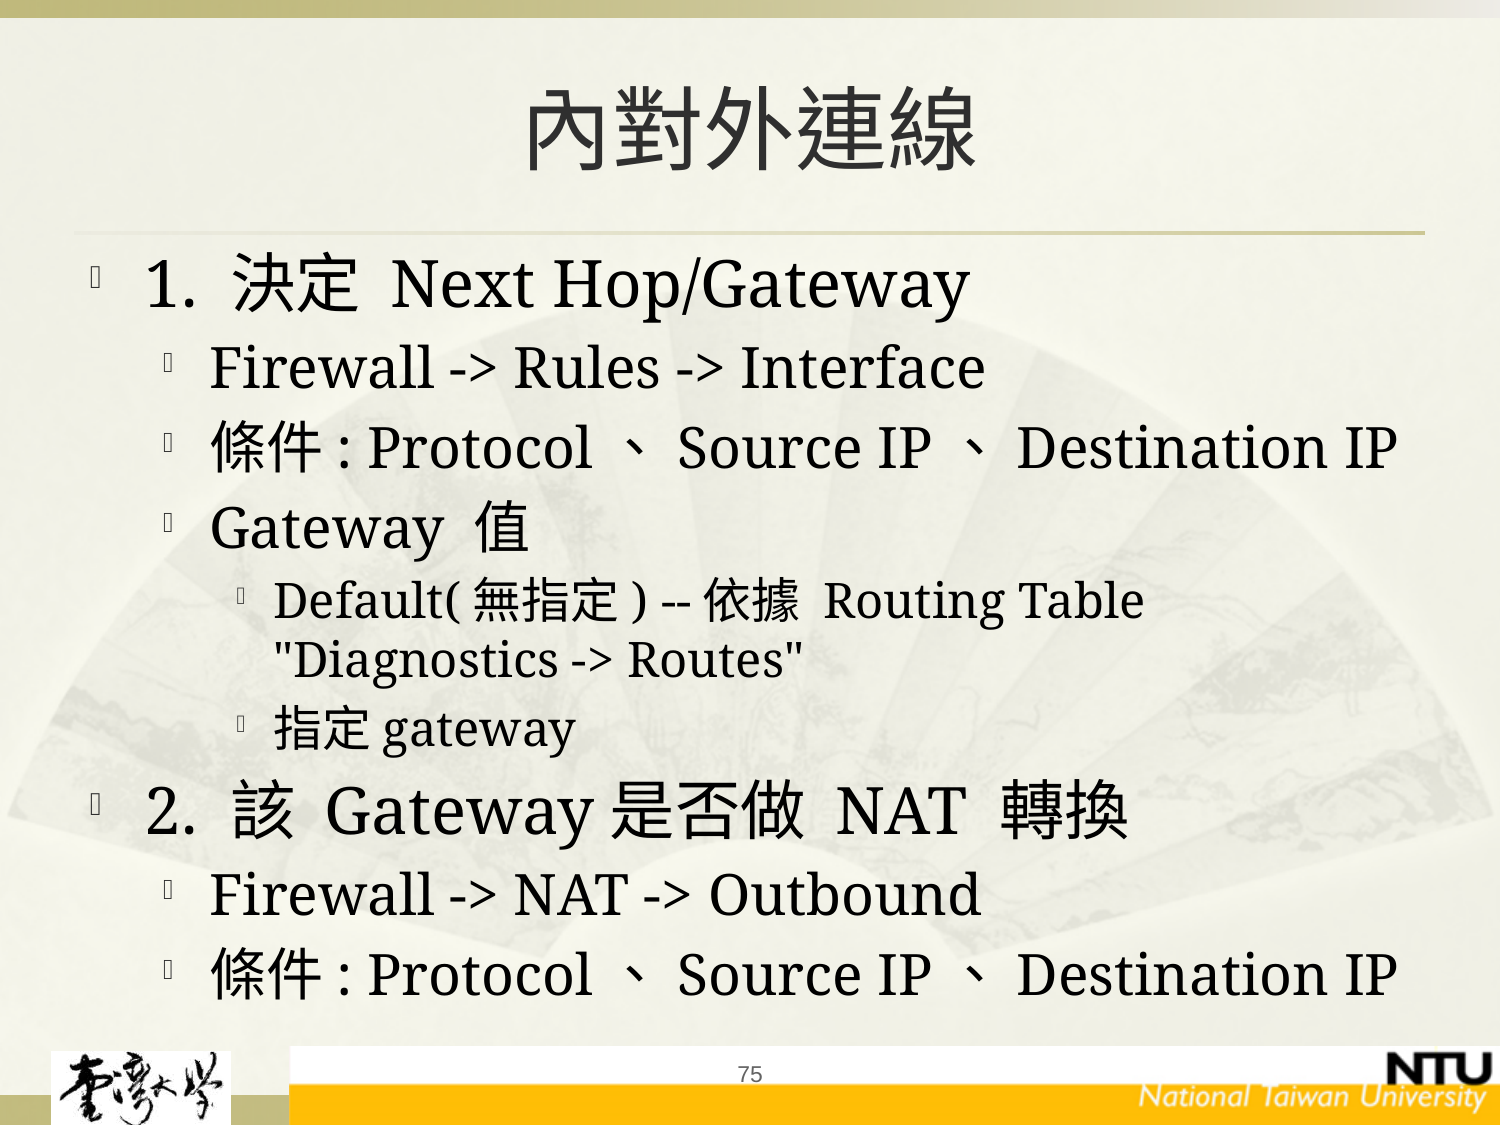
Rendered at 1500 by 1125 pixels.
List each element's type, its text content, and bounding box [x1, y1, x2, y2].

list 1. 決定 Next Hop/Gateway Firewall -> Rules -> Interface 條件: Protocol、Source IP、Destination IP Gateway 值 Default(無指定) --依據 Routing Table "Diagnostics -> Routes" 指定gateway 2. 該 Gateway是否做 NAT 轉換 Firewall -> NAT -> Outbound 條件: Protocol、Source IP、Destination IP [75, 234, 1425, 1032]
title 內對外連線 [75, 45, 1425, 209]
slide_number 75 [675, 1050, 825, 1097]
picture [289, 1046, 1500, 1125]
picture [51, 1051, 231, 1125]
